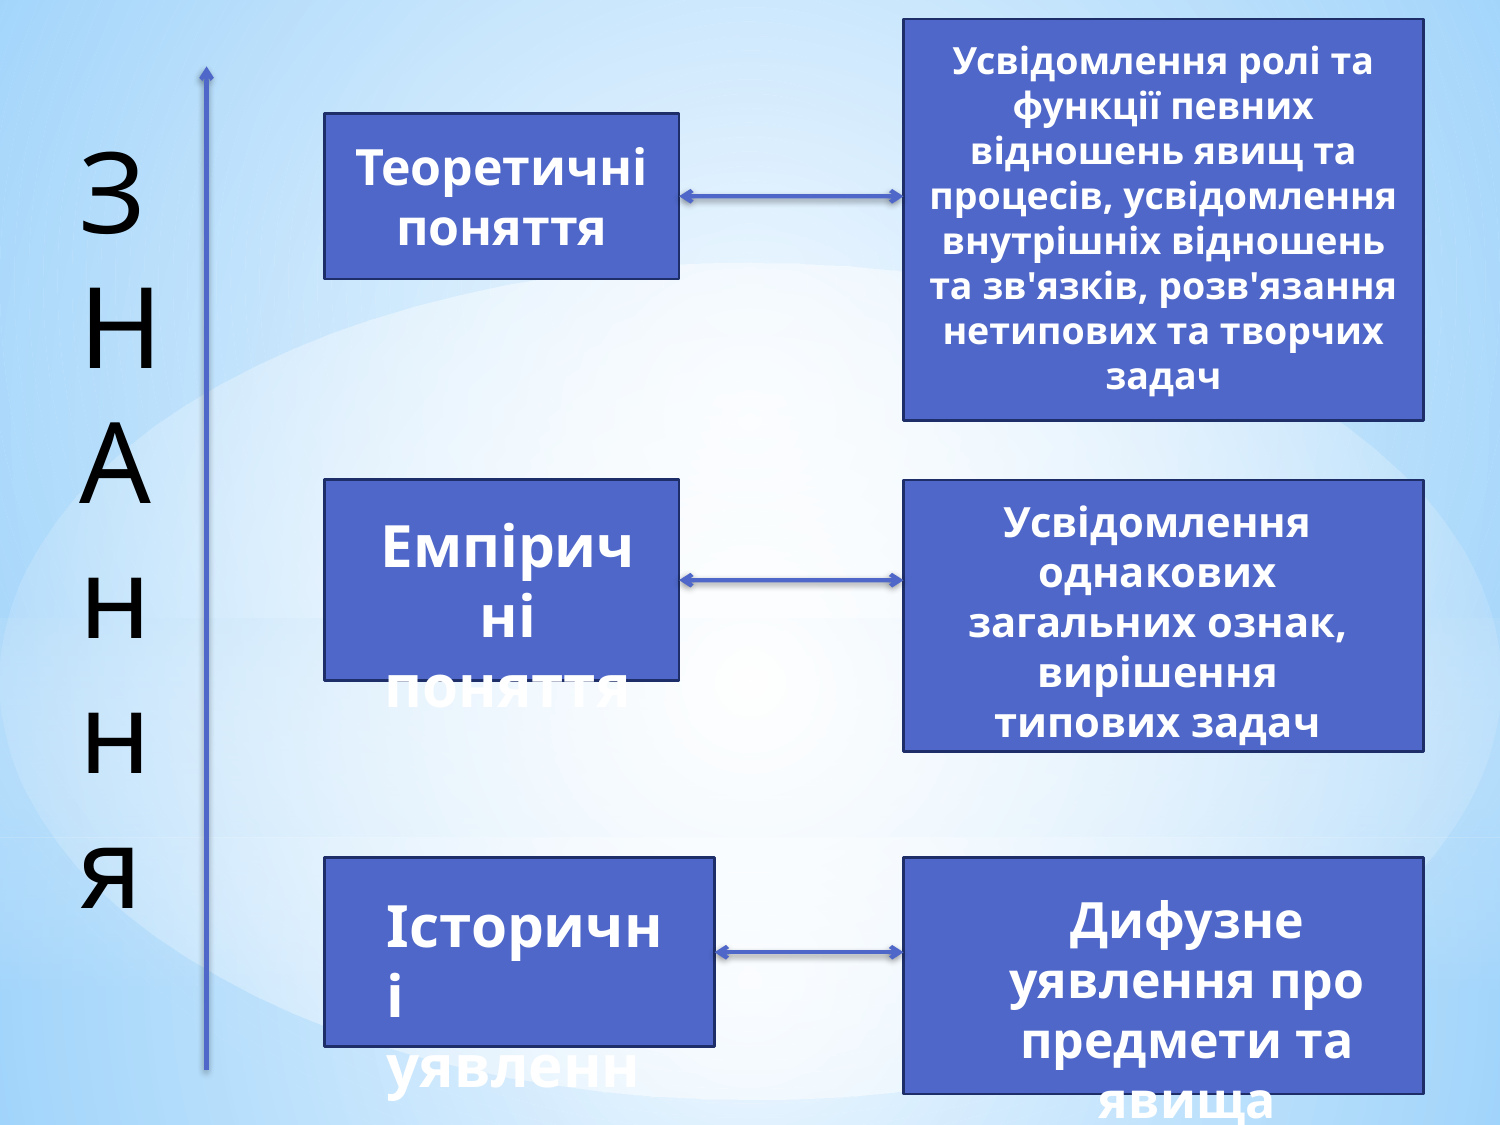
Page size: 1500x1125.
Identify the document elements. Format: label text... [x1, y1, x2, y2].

text_box Історичні уявлення [371, 881, 680, 1125]
text_box [323, 112, 680, 280]
text_box Теоретичні поняття [336, 128, 668, 263]
text_box [323, 856, 716, 1048]
text_box [902, 18, 1425, 422]
text_box Усвідомлення однакових загальних ознак, вирішення типових задач [927, 488, 1388, 753]
text_box З Н А ння [64, 113, 113, 939]
text_box Емпіричні поняття [348, 501, 668, 727]
text_box Усвідомлення ролі та функції певних відношень явищ та процесів, усвідомлення внутрішніх відношень та зв'язків, розв'язання нетипових та творчих задач [903, 29, 1424, 405]
text_box [902, 479, 1425, 753]
text_box Дифузне уявлення про предмети та явища [927, 881, 1447, 1125]
text_box [323, 478, 680, 682]
text_box [902, 856, 1425, 1095]
